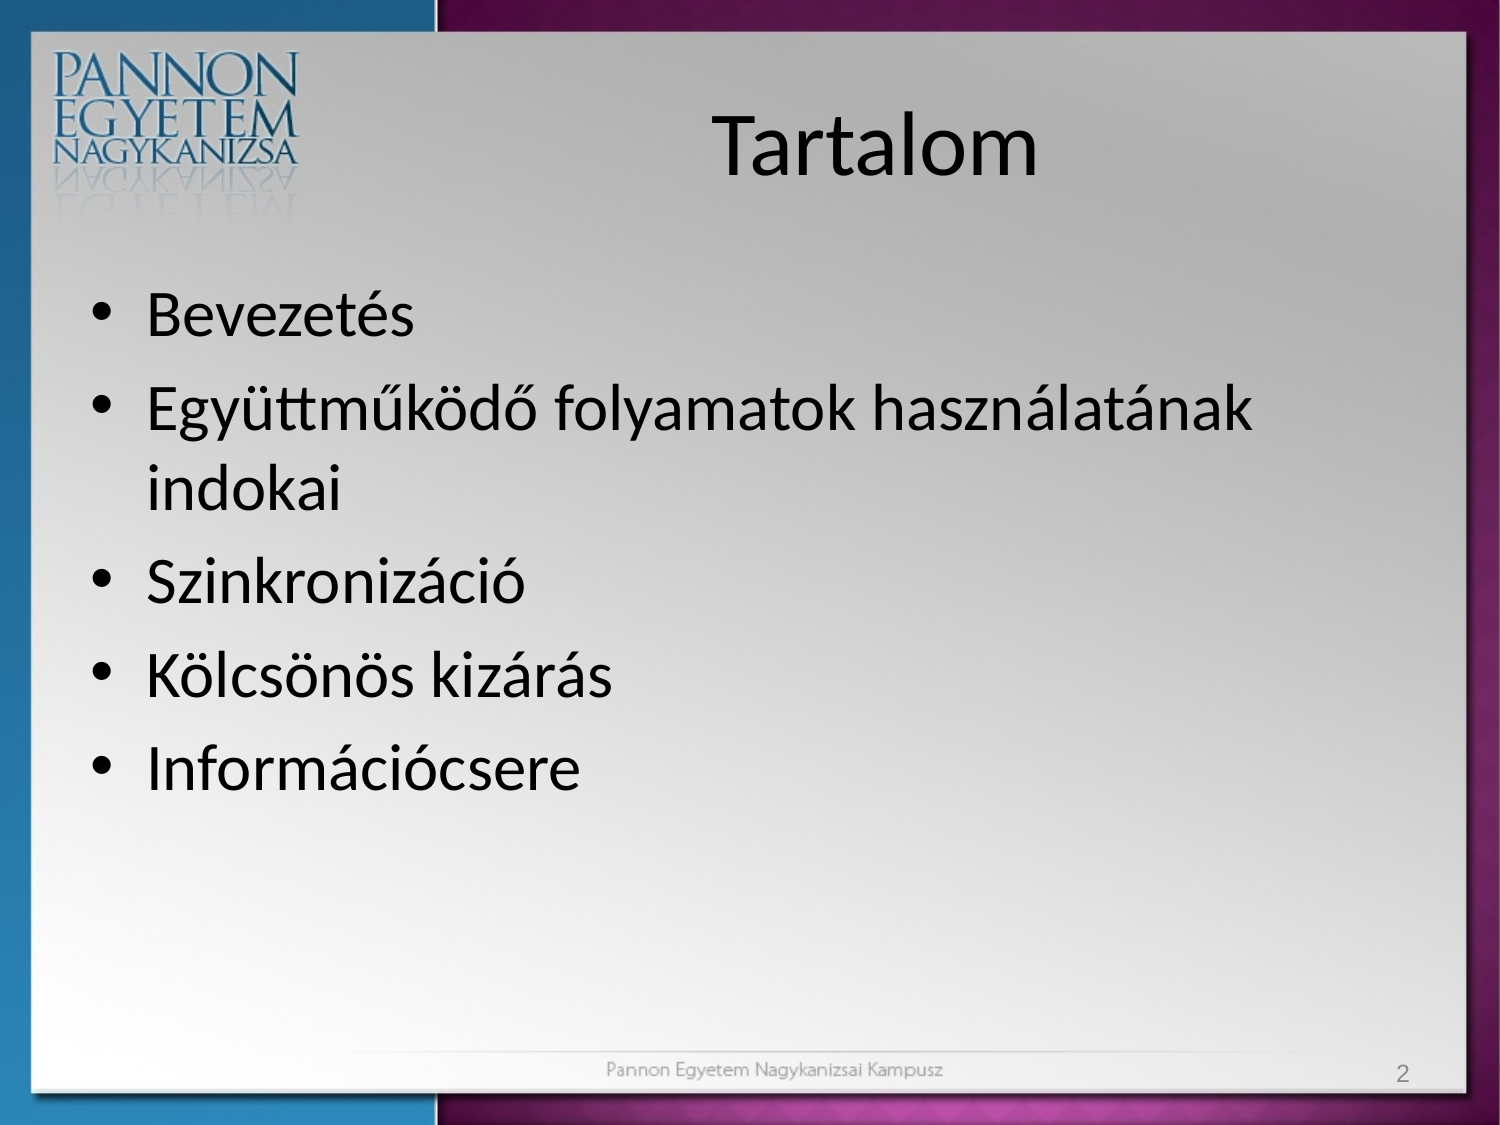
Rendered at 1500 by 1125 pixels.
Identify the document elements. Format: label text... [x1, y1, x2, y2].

slide_number 2 [1074, 1042, 1425, 1103]
list Bevezetés Együttműködő folyamatok használatának indokai Szinkronizáció Kölcsönös kizárás Információcsere [75, 262, 1425, 1038]
title Tartalom [328, 45, 1425, 233]
picture [0, 0, 1500, 1125]
